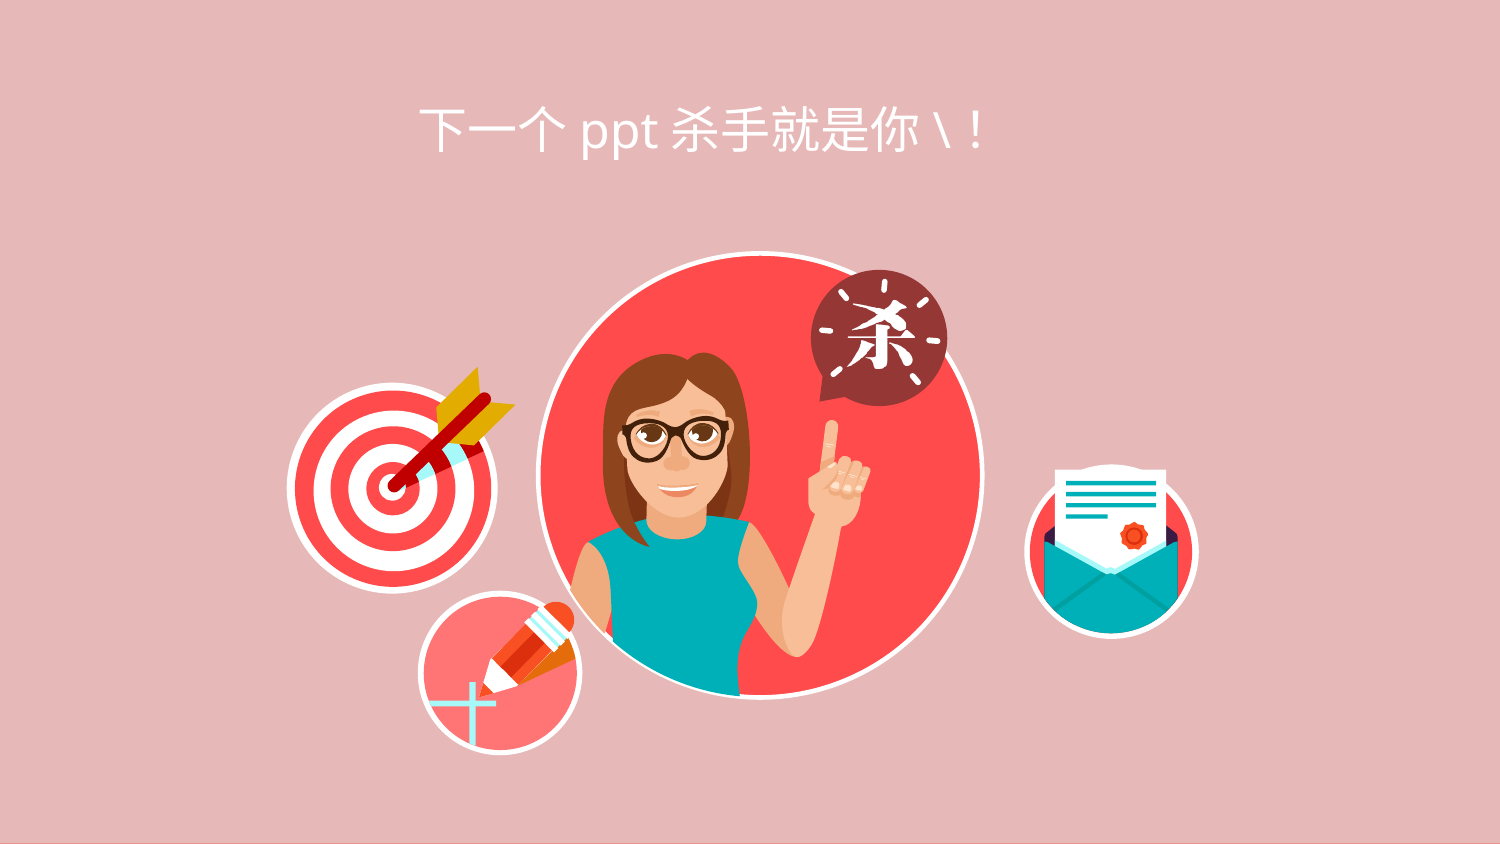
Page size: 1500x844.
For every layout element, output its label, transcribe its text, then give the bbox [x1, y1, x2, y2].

text_box 下一个ppt杀手就是你\！ [402, 91, 1028, 166]
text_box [537, 253, 983, 698]
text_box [281, 366, 516, 600]
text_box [1024, 464, 1200, 640]
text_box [417, 590, 583, 756]
text_box [0, 0, 1500, 844]
